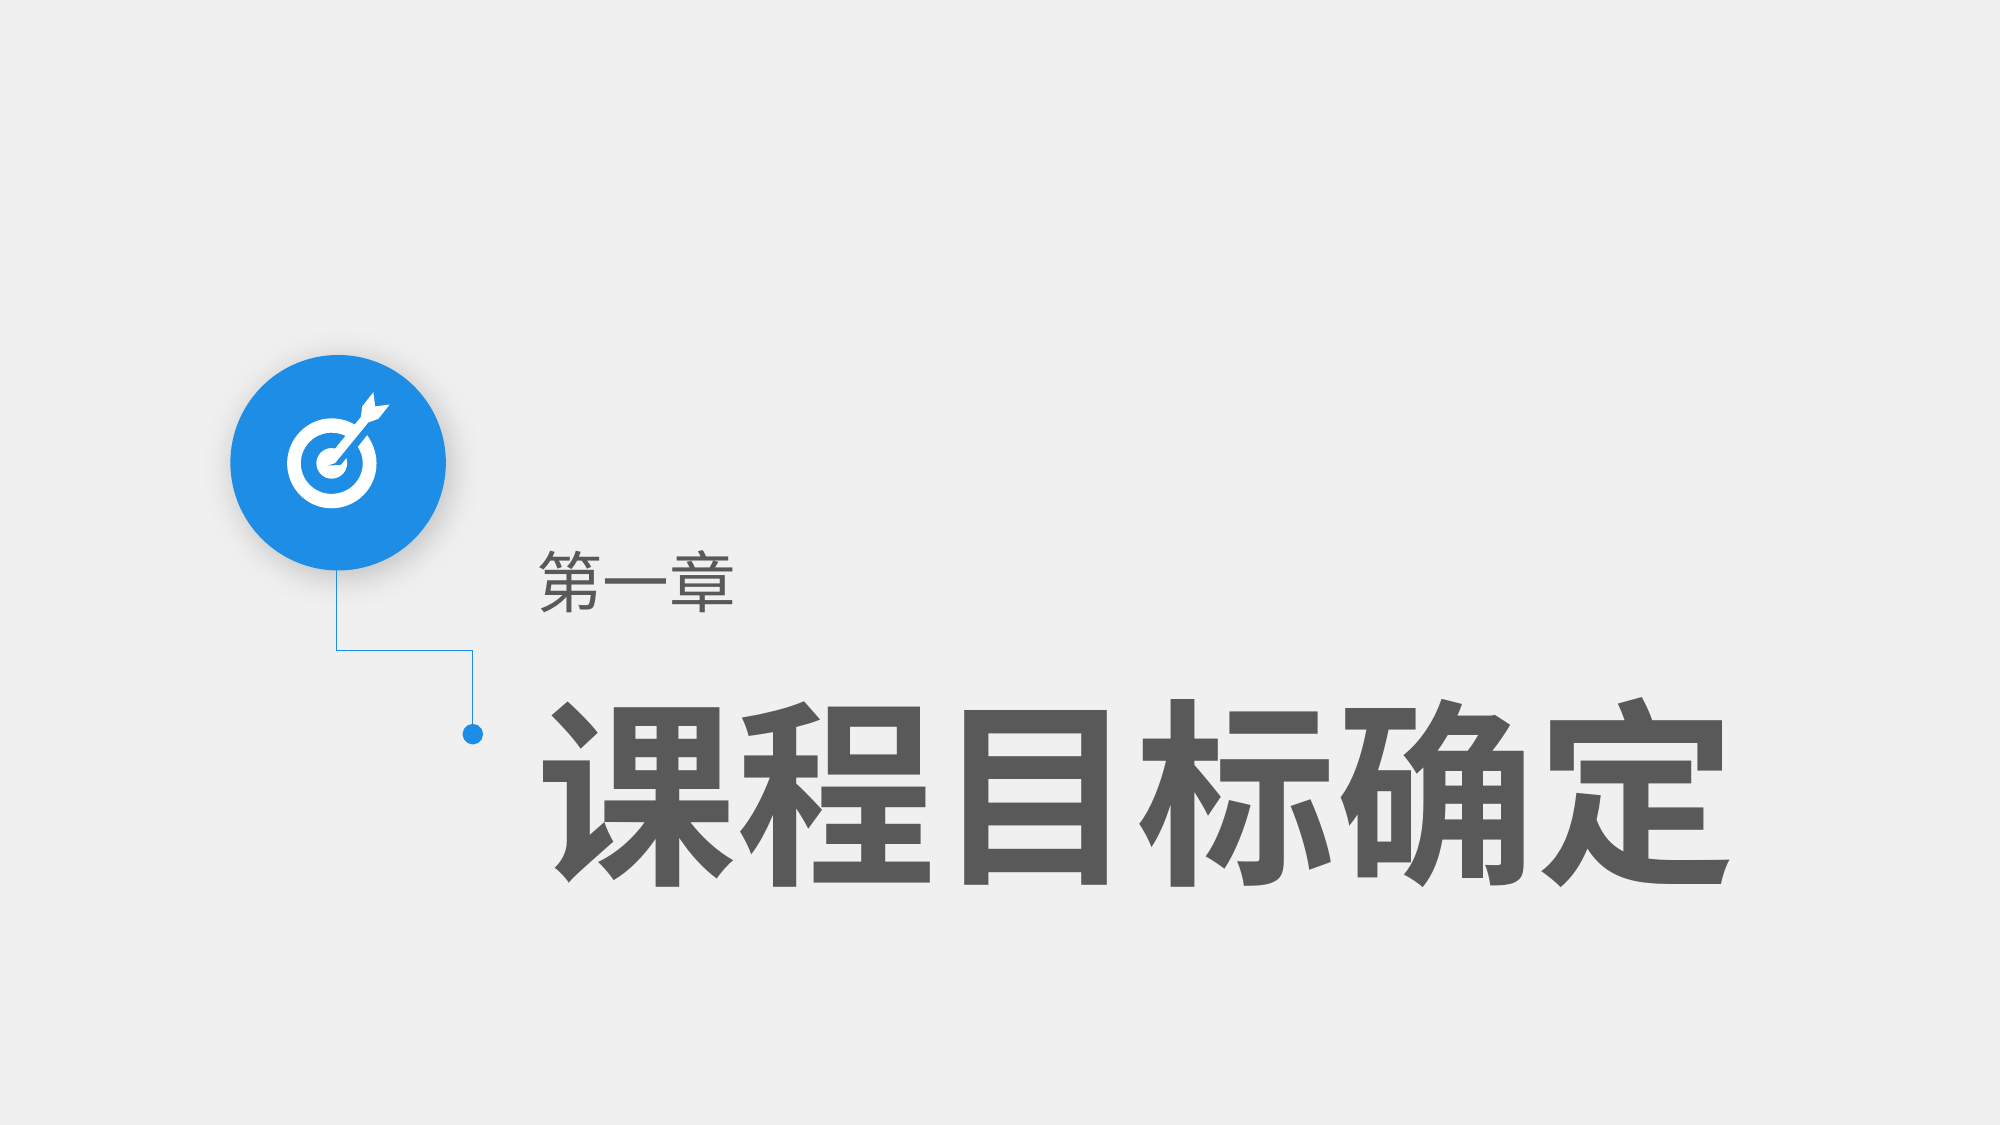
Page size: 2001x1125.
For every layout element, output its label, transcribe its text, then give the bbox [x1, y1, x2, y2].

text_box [287, 392, 390, 509]
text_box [320, 581, 489, 719]
text_box [230, 354, 446, 571]
text_box 第一章 课程目标确定 [521, 517, 1898, 701]
